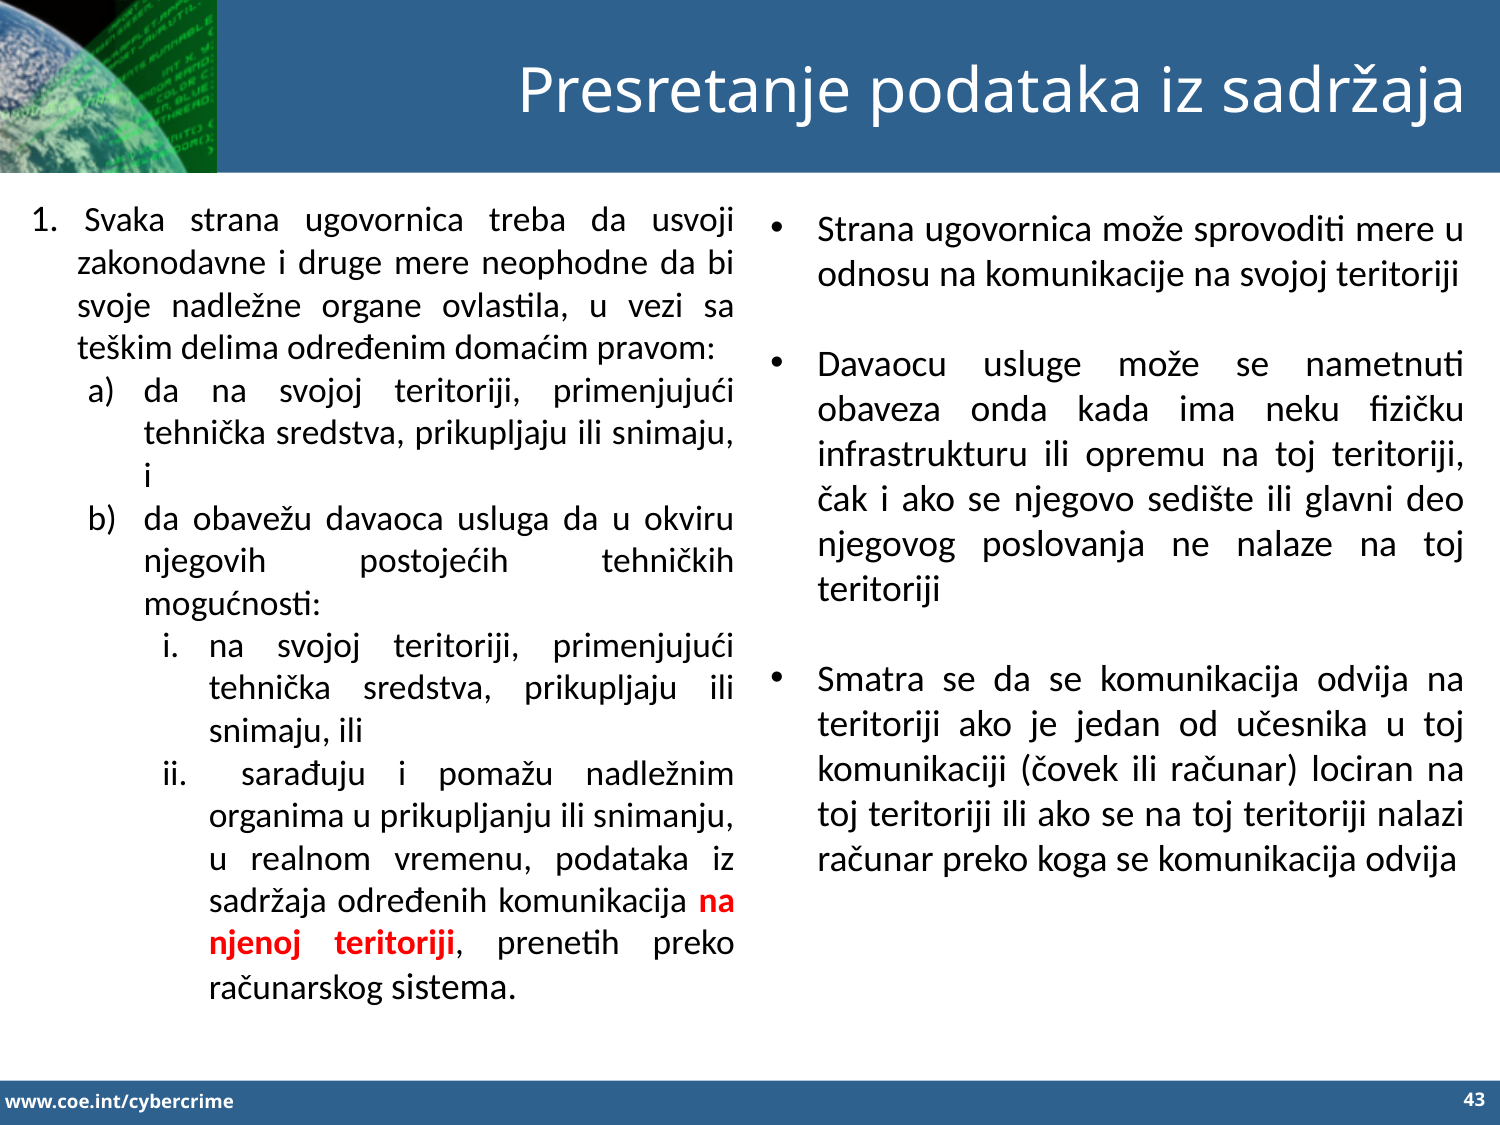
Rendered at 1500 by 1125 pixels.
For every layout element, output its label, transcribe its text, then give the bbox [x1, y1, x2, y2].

text_box Strana ugovornica može sprovoditi mere u odnosu na komunikacije na svojoj teritoriji Davaocu usluge može se nametnuti obaveza onda kada ima neku fizičku infrastrukturu ili opremu na toj teritoriji, čak i ako se njegovo sedište ili glavni deo njegovog poslovanja ne nalaze na toj teritoriji Smatra se da se komunikacija odvija na teritoriji ako je jedan od učesnika u toj komunikaciji (čovek ili računar) lociran na toj teritoriji ili ako se na toj teritoriji nalazi računar preko koga se komunikacija odvija [755, 196, 1480, 886]
picture [0, 0, 217, 173]
text_box 1. Svaka strana ugovornica treba da usvoji zakonodavne i druge mere neophodne da bi svoje nadležne organe ovlastila, u vezi sa teškim delima određenim domaćim pravom: da na svojoj teritoriji, primenjujući tehnička sredstva, prikupljaju ili snimaju, i da obavežu davaoca usluga da u okviru njegovih postojećih tehničkih mogućnosti: na svojoj teritoriji, primenjujući tehnička sredstva, prikupljaju ili snimaju, ili sarađuju i pomažu nadležnim organima u prikupljanju ili snimanju, u realnom vremenu, podataka iz sadržaja određenih komunikacija na njenoj teritoriji, prenetih preko računarskog sistema. [15, 186, 750, 1015]
text_box Presretanje podataka iz sadržaja [230, 42, 1483, 133]
